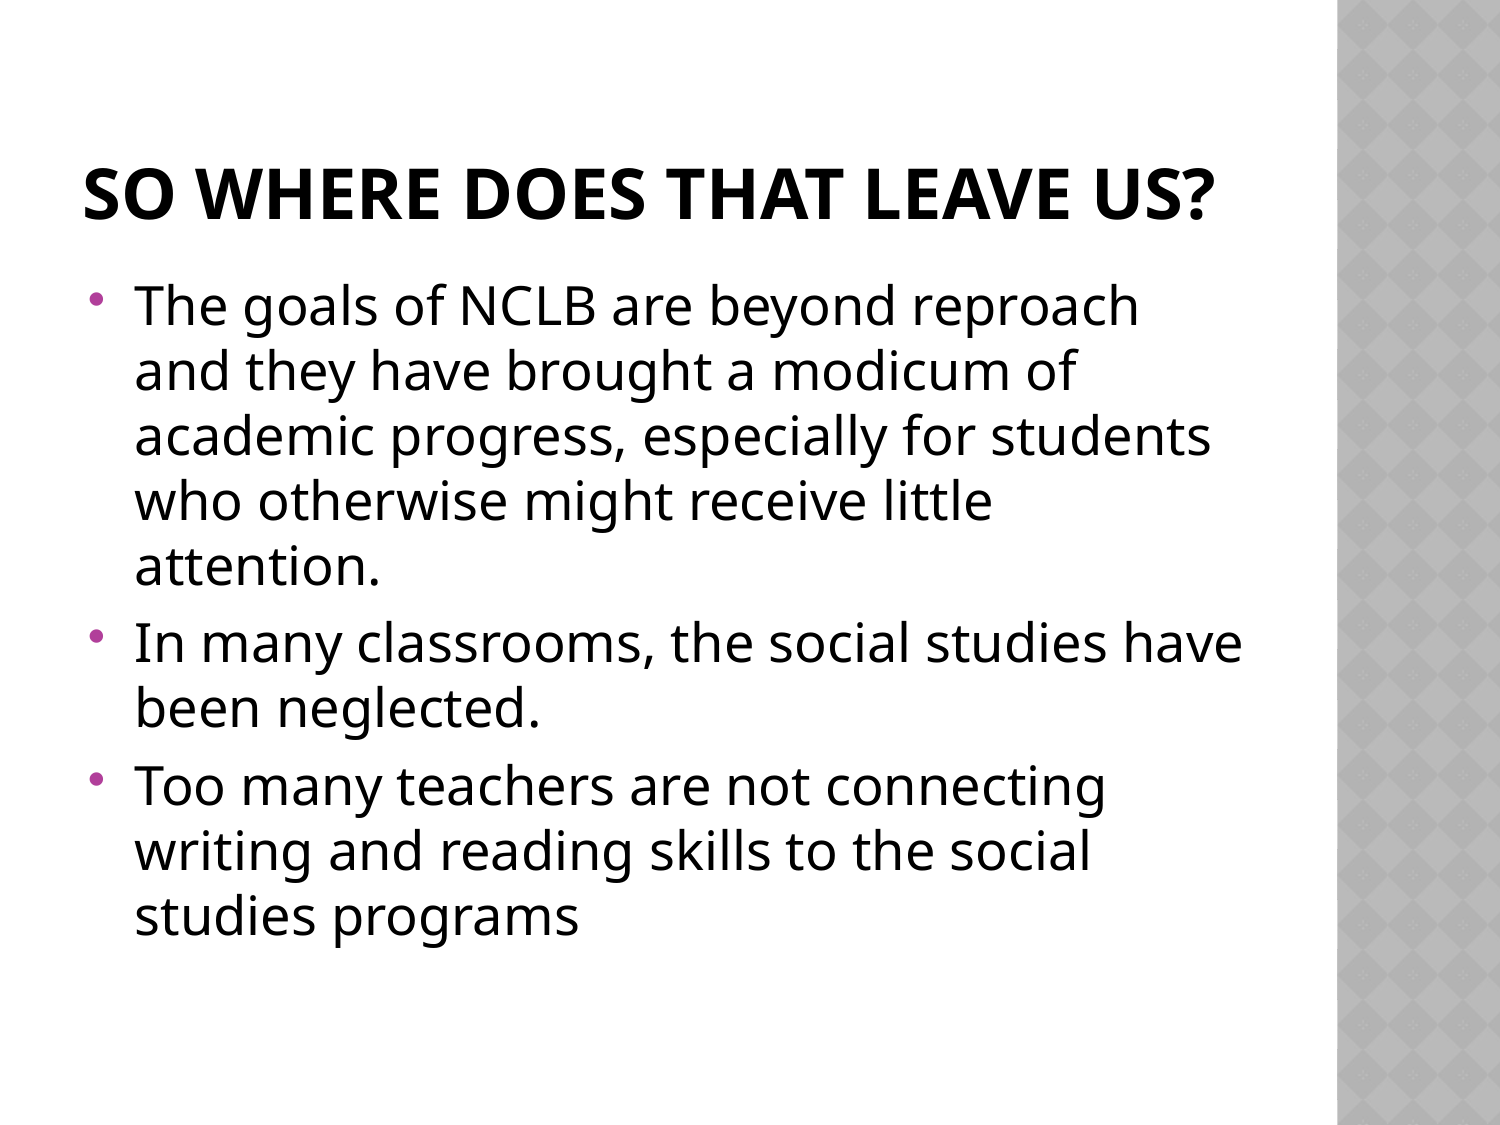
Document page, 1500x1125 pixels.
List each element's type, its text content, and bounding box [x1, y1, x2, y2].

list The goals of NCLB are beyond reproach and they have brought a modicum of academic progress, especially for students who otherwise might receive little attention. In many classrooms, the social studies have been neglected. Too many teachers are not connecting writing and reading skills to the social studies programs [75, 264, 1263, 1059]
title So where does that leave us? [75, 52, 1263, 240]
